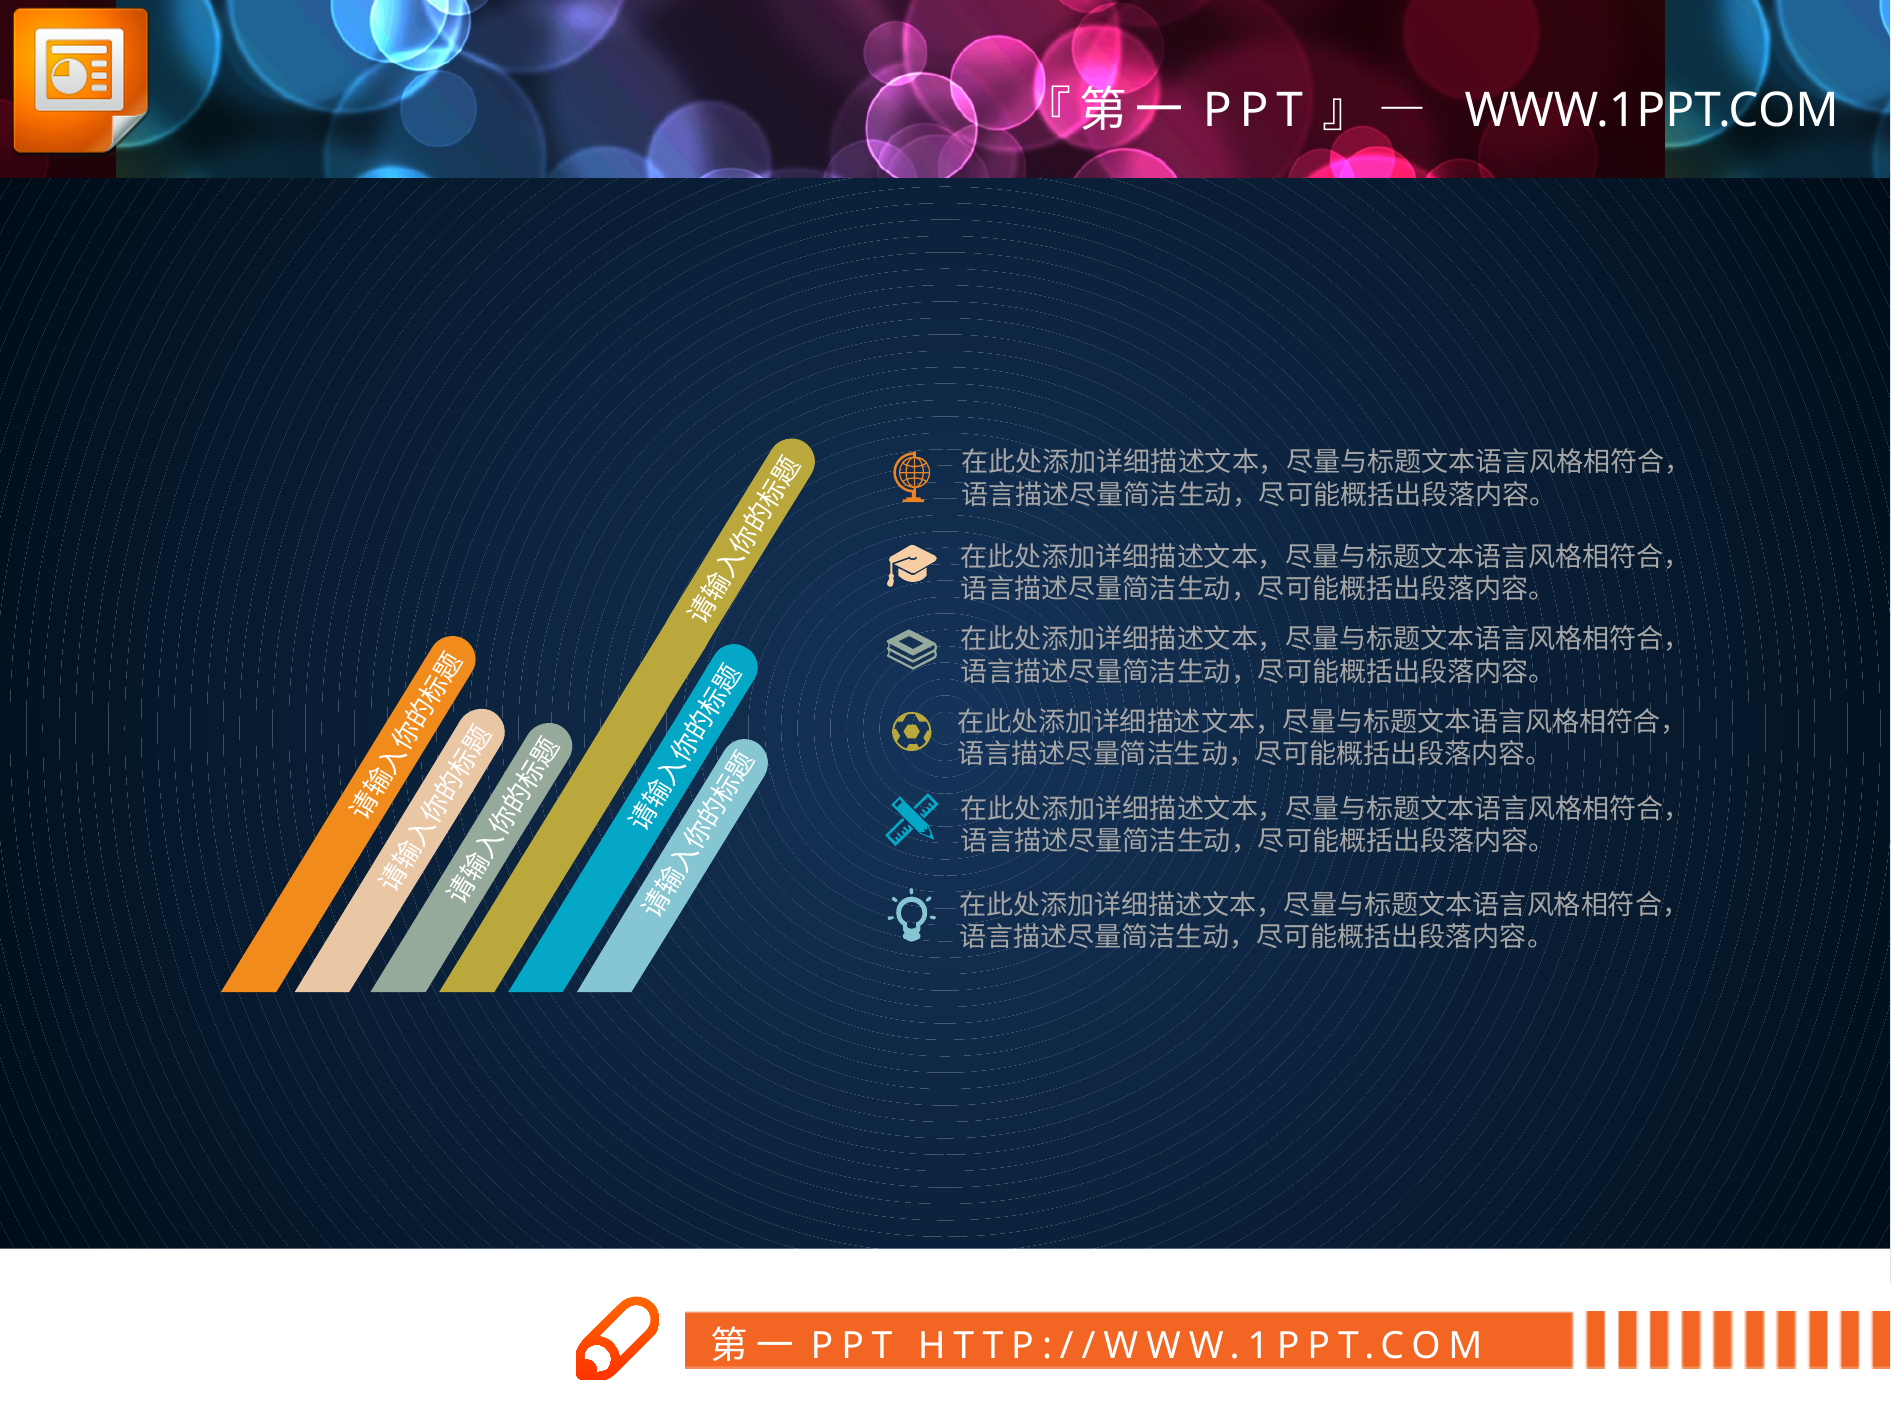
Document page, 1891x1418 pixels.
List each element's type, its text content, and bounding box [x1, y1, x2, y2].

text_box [886, 544, 937, 588]
picture [0, 0, 1891, 178]
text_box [892, 711, 932, 751]
text_box 在此处添加详细描述文本，尽量与标题文本语言风格相符合，语言描述尽量简洁生动，尽可能概括出段落内容。 [941, 781, 1698, 866]
text_box 在此处添加详细描述文本，尽量与标题文本语言风格相符合，语言描述尽量简洁生动，尽可能概括出段落内容。 [940, 877, 1696, 962]
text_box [438, 428, 819, 993]
text_box 在此处添加详细描述文本，尽量与标题文本语言风格相符合，语言描述尽量简洁生动，尽可能概括出段落内容。 [941, 529, 1698, 612]
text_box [576, 723, 771, 993]
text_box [508, 636, 762, 993]
text_box 在此处添加详细描述文本，尽量与标题文本语言风格相符合，语言描述尽量简洁生动，尽可能概括出段落内容。 [941, 612, 1698, 697]
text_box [885, 793, 939, 846]
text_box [887, 888, 936, 942]
text_box [886, 629, 937, 670]
text_box 在此处添加详细描述文本，尽量与标题文本语言风格相符合，语言描述尽量简洁生动，尽可能概括出段落内容。 [938, 694, 1695, 779]
text_box [893, 451, 931, 503]
picture [685, 1311, 1891, 1369]
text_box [370, 709, 438, 993]
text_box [294, 697, 438, 993]
text_box 在此处添加详细描述文本，尽量与标题文本语言风格相符合，语言描述尽量简洁生动，尽可能概括出段落内容。 [943, 435, 1699, 520]
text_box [220, 624, 438, 993]
